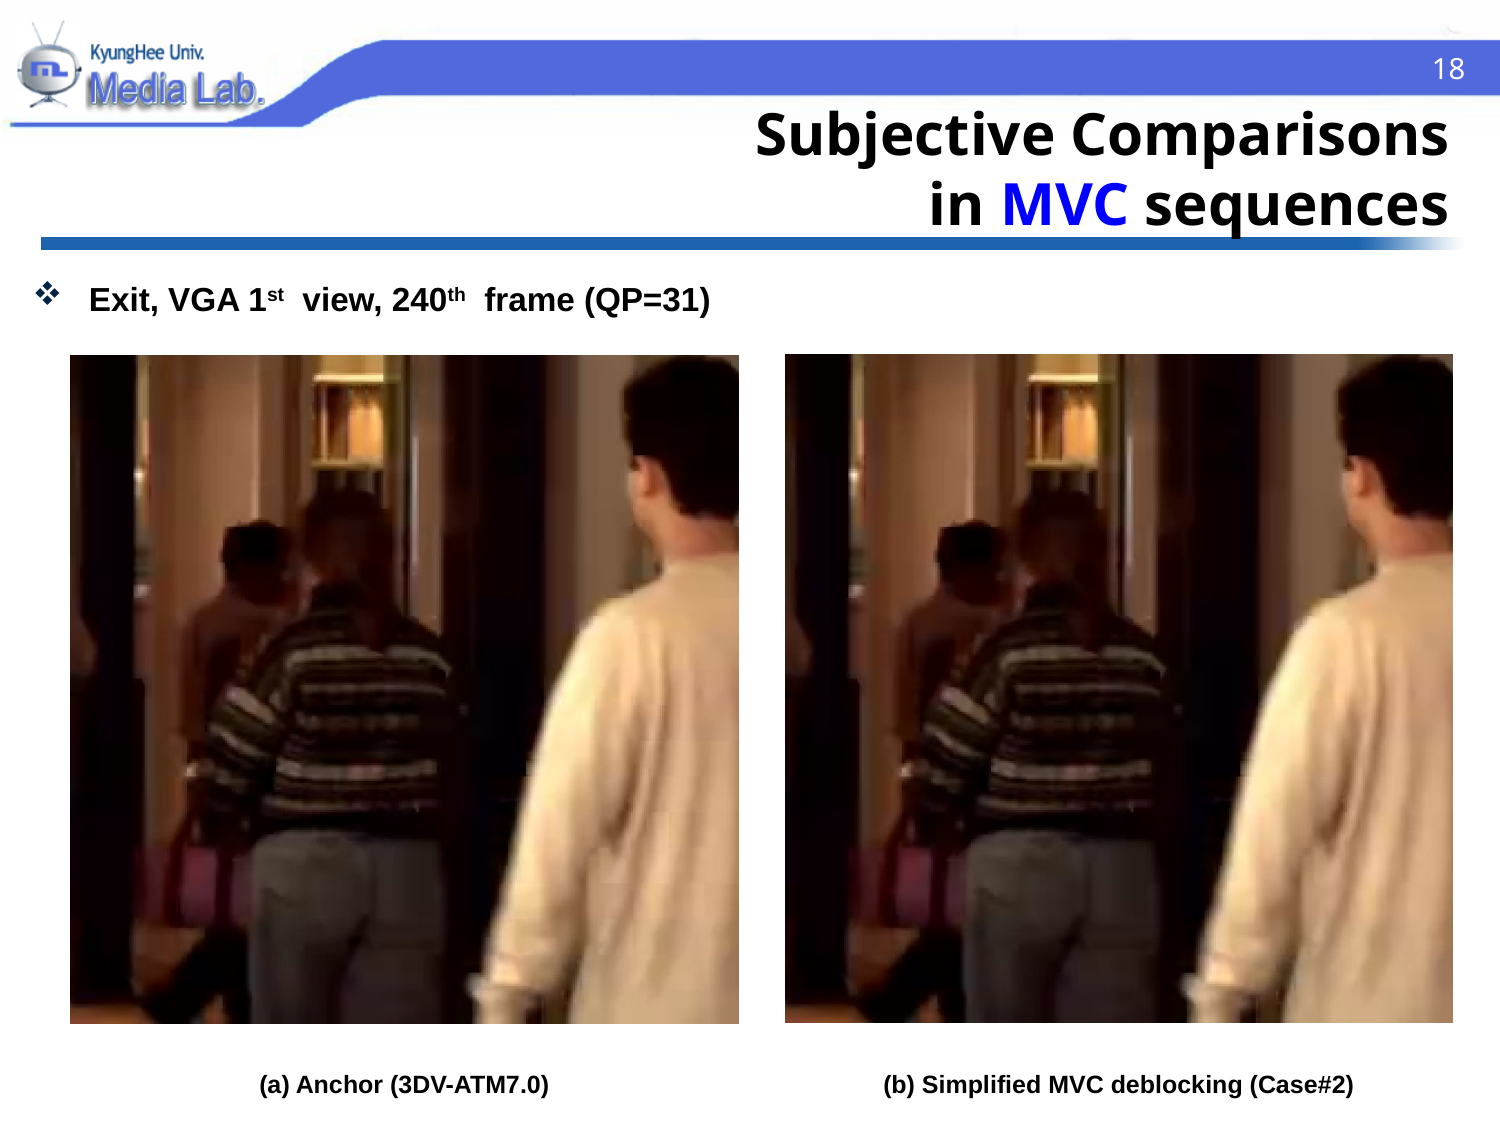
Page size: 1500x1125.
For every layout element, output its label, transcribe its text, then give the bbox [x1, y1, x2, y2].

title Subjective Comparisons in MVC sequences [312, 101, 1465, 233]
text_box (a) Anchor (3DV-ATM7.0) [119, 1060, 690, 1106]
picture [785, 354, 1453, 1023]
picture [0, 0, 1500, 138]
picture [70, 355, 739, 1024]
slide_number 18 [1403, 42, 1481, 93]
list Exit, VGA 1st view, 240th frame (QP=31) [17, 262, 1483, 1107]
picture [41, 237, 1500, 250]
text_box (b) Simplified MVC deblocking (Case#2) [865, 1060, 1373, 1106]
